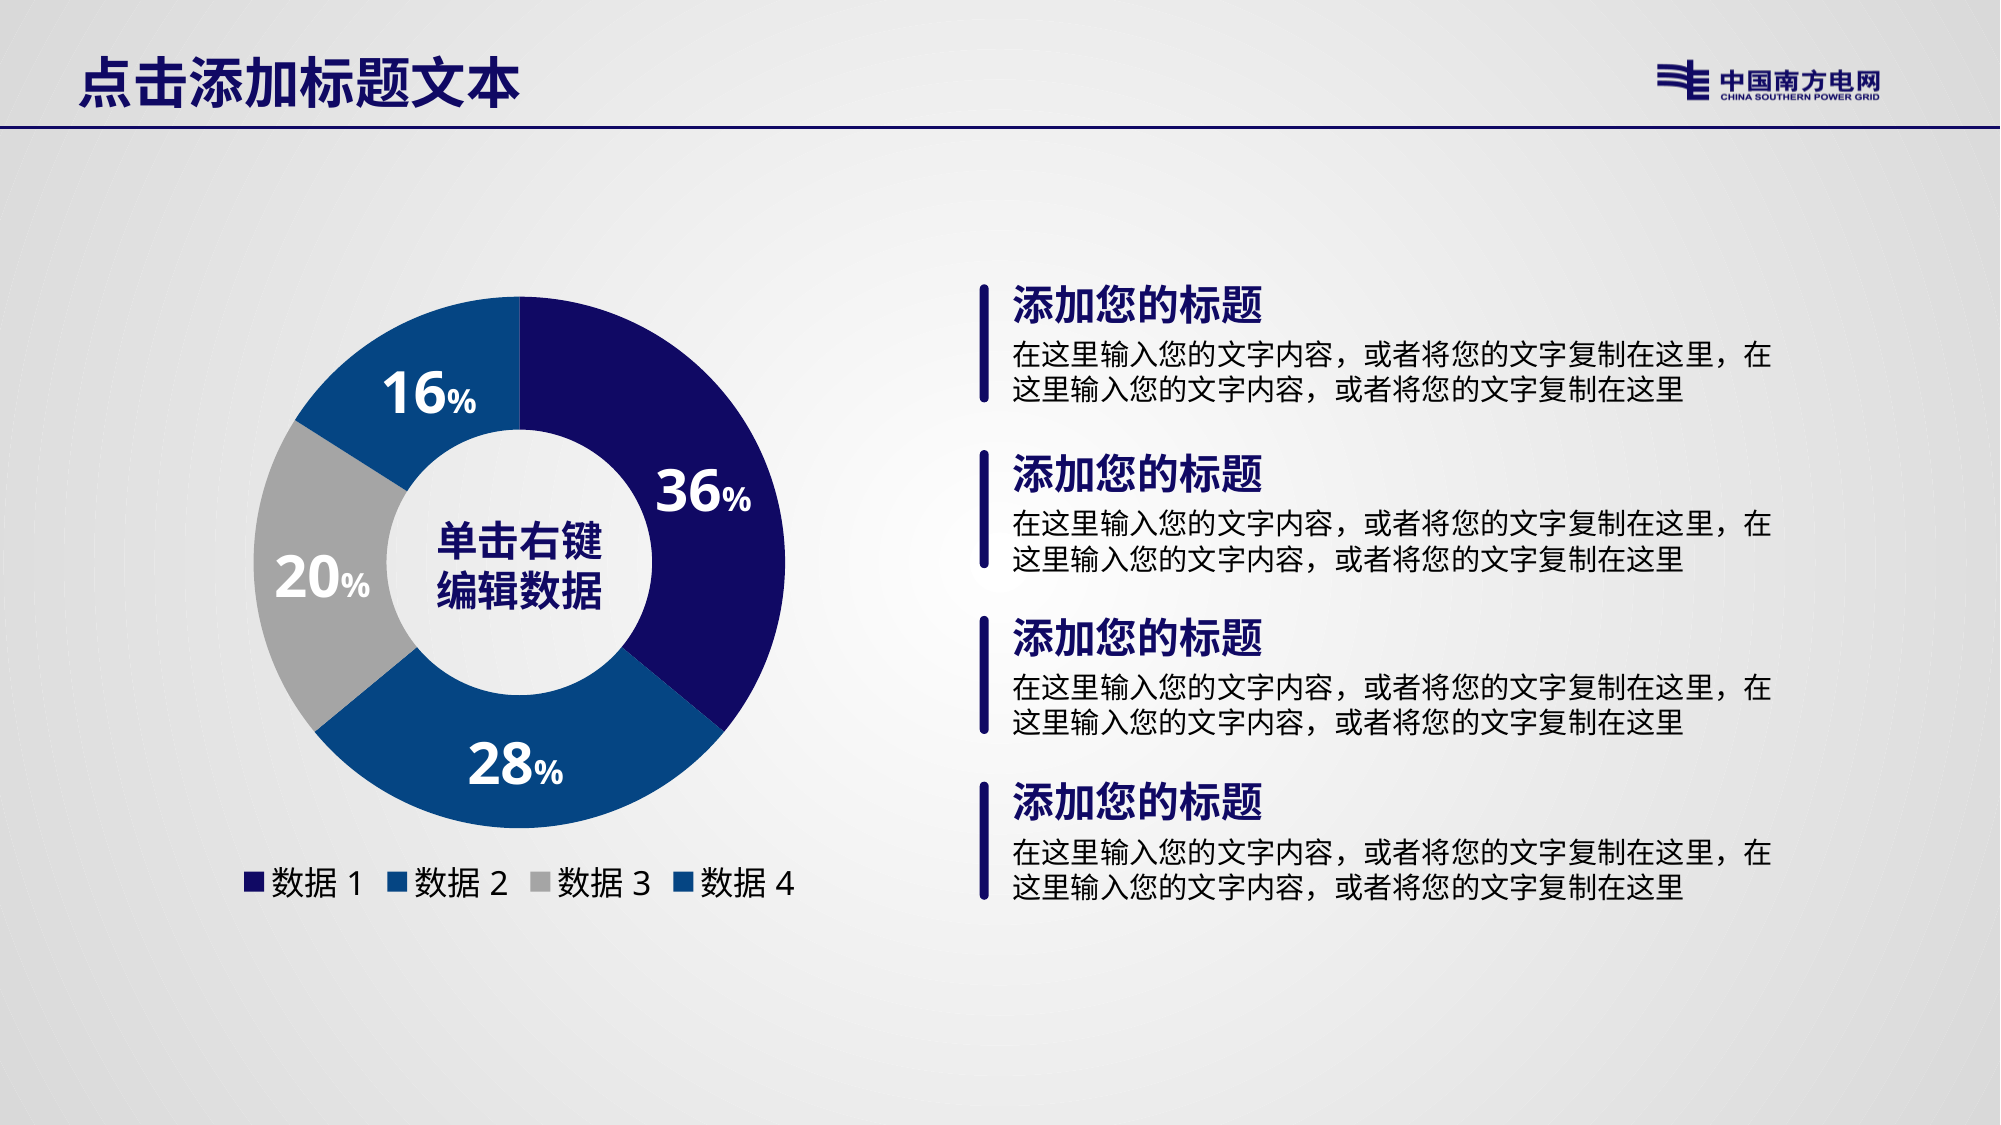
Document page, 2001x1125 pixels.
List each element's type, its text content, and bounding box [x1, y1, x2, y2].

text_box 添加您的标题 [997, 271, 1323, 336]
text_box [978, 448, 990, 570]
text_box 在这里输入您的文字内容，或者将您的文字复制在这里，在这里输入您的文字内容，或者将您的文字复制在这里 [997, 826, 1808, 912]
text_box [978, 780, 990, 901]
text_box 点击添加标题文本 [63, 40, 537, 122]
text_box 在这里输入您的文字内容，或者将您的文字复制在这里，在这里输入您的文字内容，或者将您的文字复制在这里 [997, 329, 1808, 414]
text_box 添加您的标题 [997, 768, 1323, 834]
text_box [978, 283, 990, 404]
text_box 在这里输入您的文字内容，或者将您的文字复制在这里，在这里输入您的文字内容，或者将您的文字复制在这里 [997, 498, 1808, 584]
chart [197, 284, 841, 912]
text_box 添加您的标题 [997, 440, 1323, 506]
text_box [978, 614, 990, 736]
text_box 添加您的标题 [997, 604, 1323, 669]
text_box 在这里输入您的文字内容，或者将您的文字复制在这里，在这里输入您的文字内容，或者将您的文字复制在这里 [997, 662, 1808, 747]
picture [1634, 40, 1920, 124]
